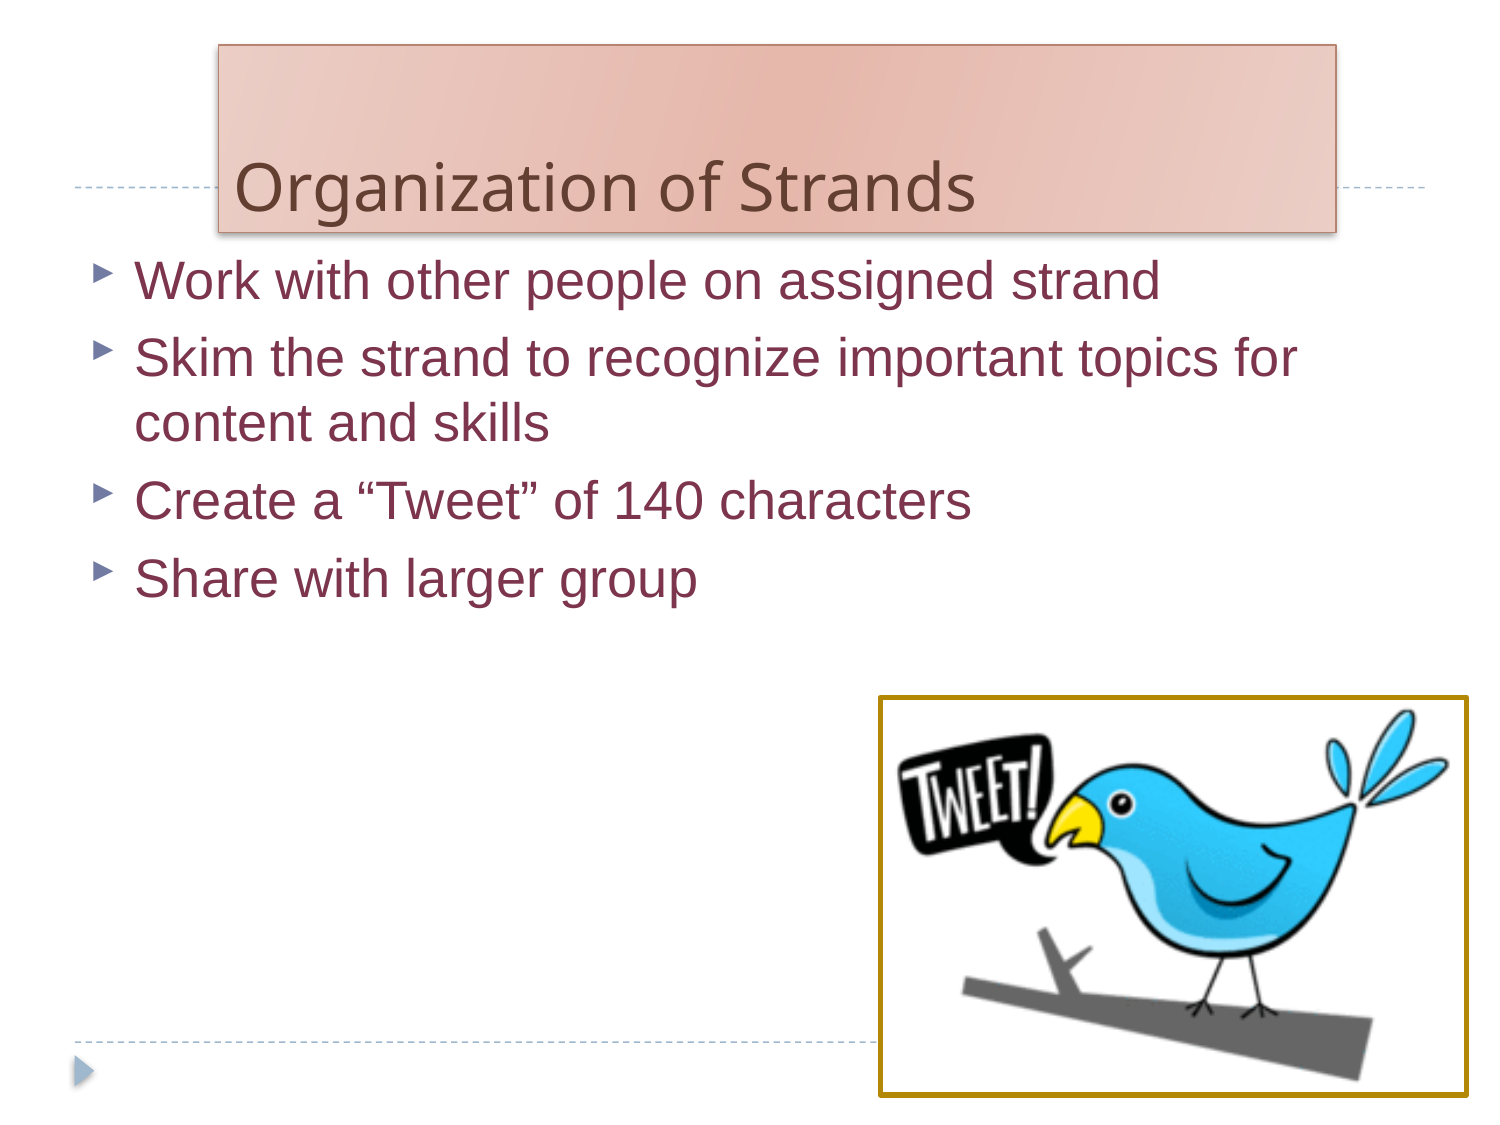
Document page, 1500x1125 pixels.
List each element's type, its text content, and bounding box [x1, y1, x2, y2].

list Work with other people on assigned strand Skim the strand to recognize important topics for content and skills Create a “Tweet” of 140 characters Share with larger group [75, 237, 1425, 1048]
picture [882, 699, 1464, 1093]
title Organization of Strands [218, 44, 1337, 233]
